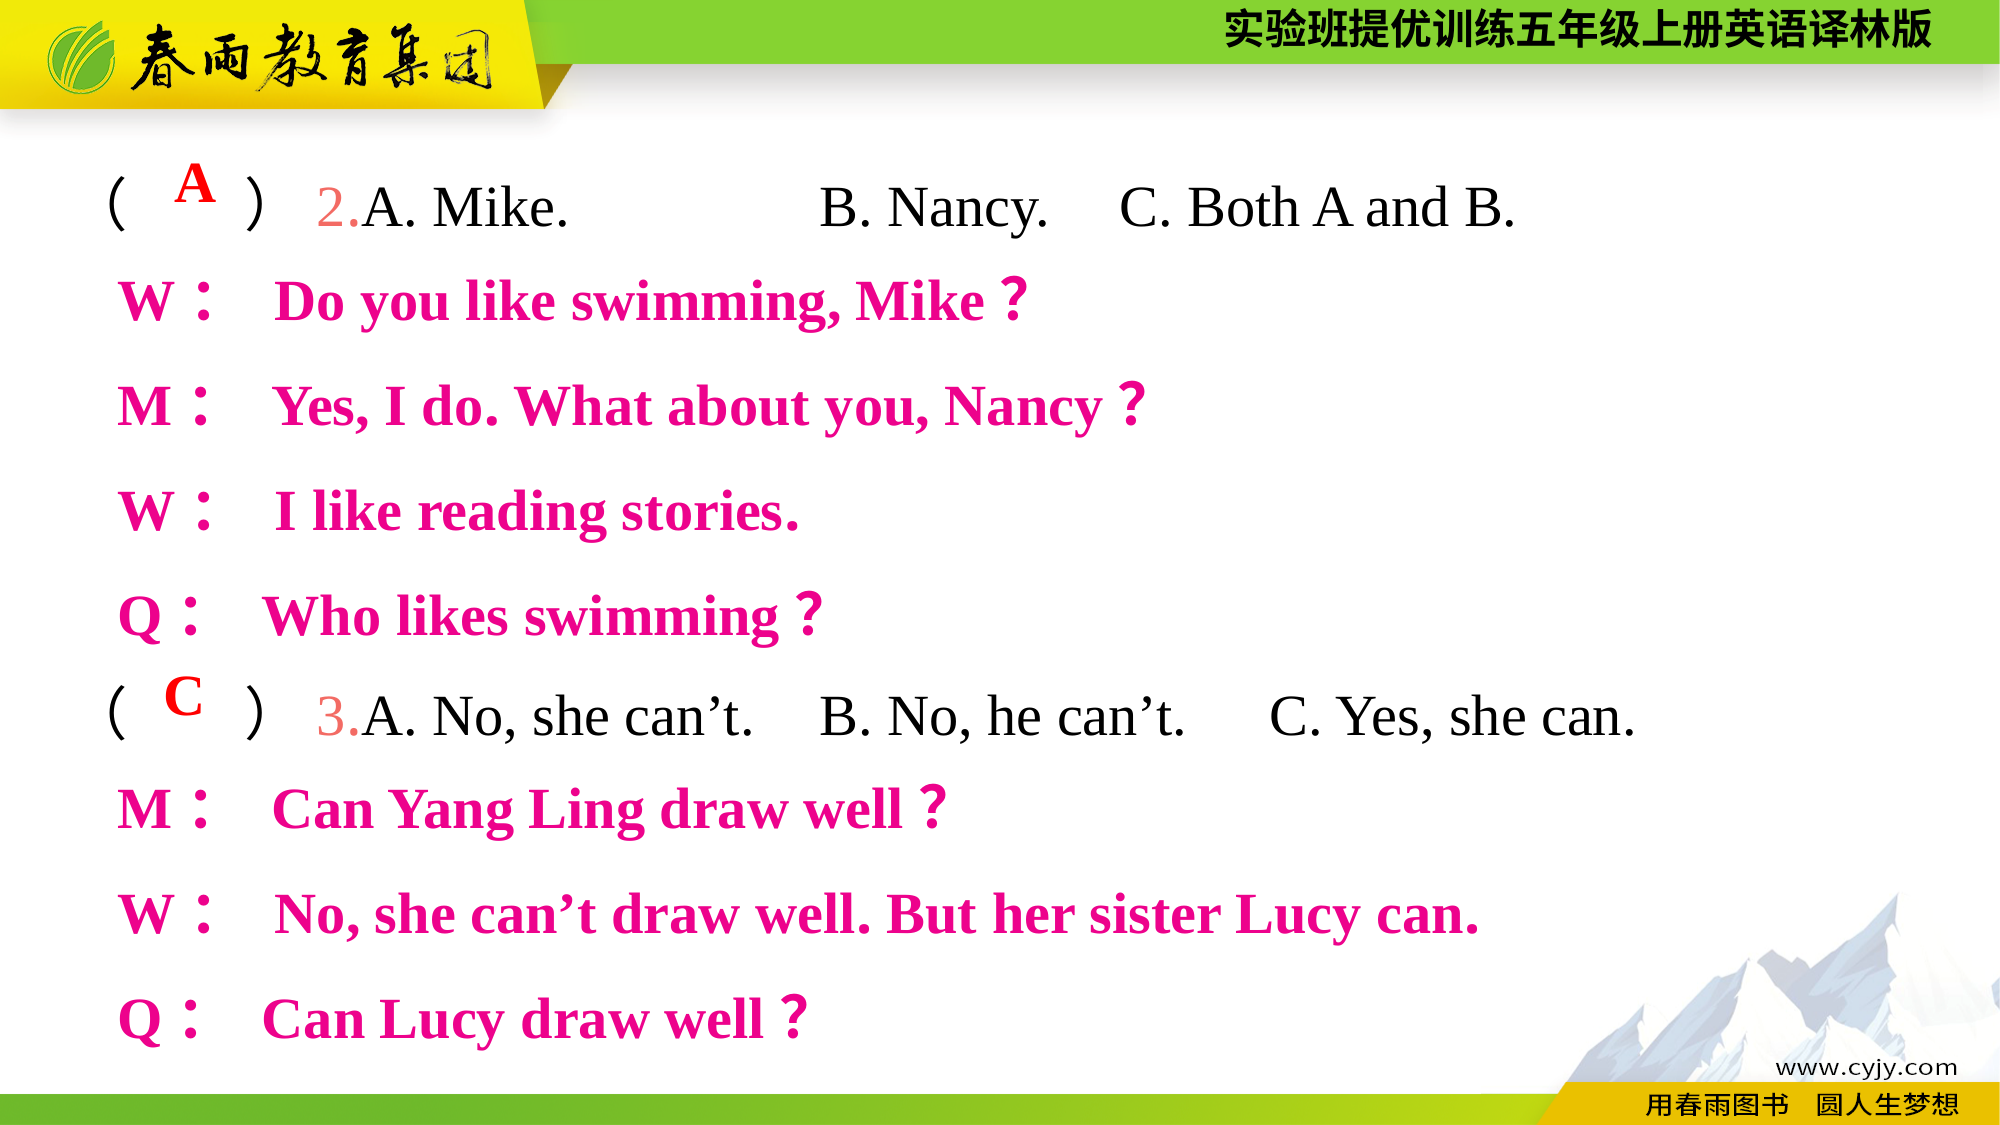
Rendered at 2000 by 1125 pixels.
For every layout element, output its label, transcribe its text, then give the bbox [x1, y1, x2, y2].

text_box W： Do you like swimming, Mike？ M： Yes, I do. What about you, Nancy？ W： I like reading stories. Q： Who likes swimming？ [102, 219, 1945, 655]
picture [0, 0, 2000, 1125]
text_box A [159, 136, 232, 222]
list （ ）2.A. Mike. B. Nancy. C. Both A and B. （ ）3.A. No, she can’t. B. No, he can’t. C. Yes, she can. [54, 125, 1939, 762]
text_box C [148, 649, 221, 735]
text_box M： Can Yang Ling draw well？ W： No, she can’t draw well. But her sister Lucy can. Q： Can Lucy draw well？ [102, 727, 1945, 1058]
